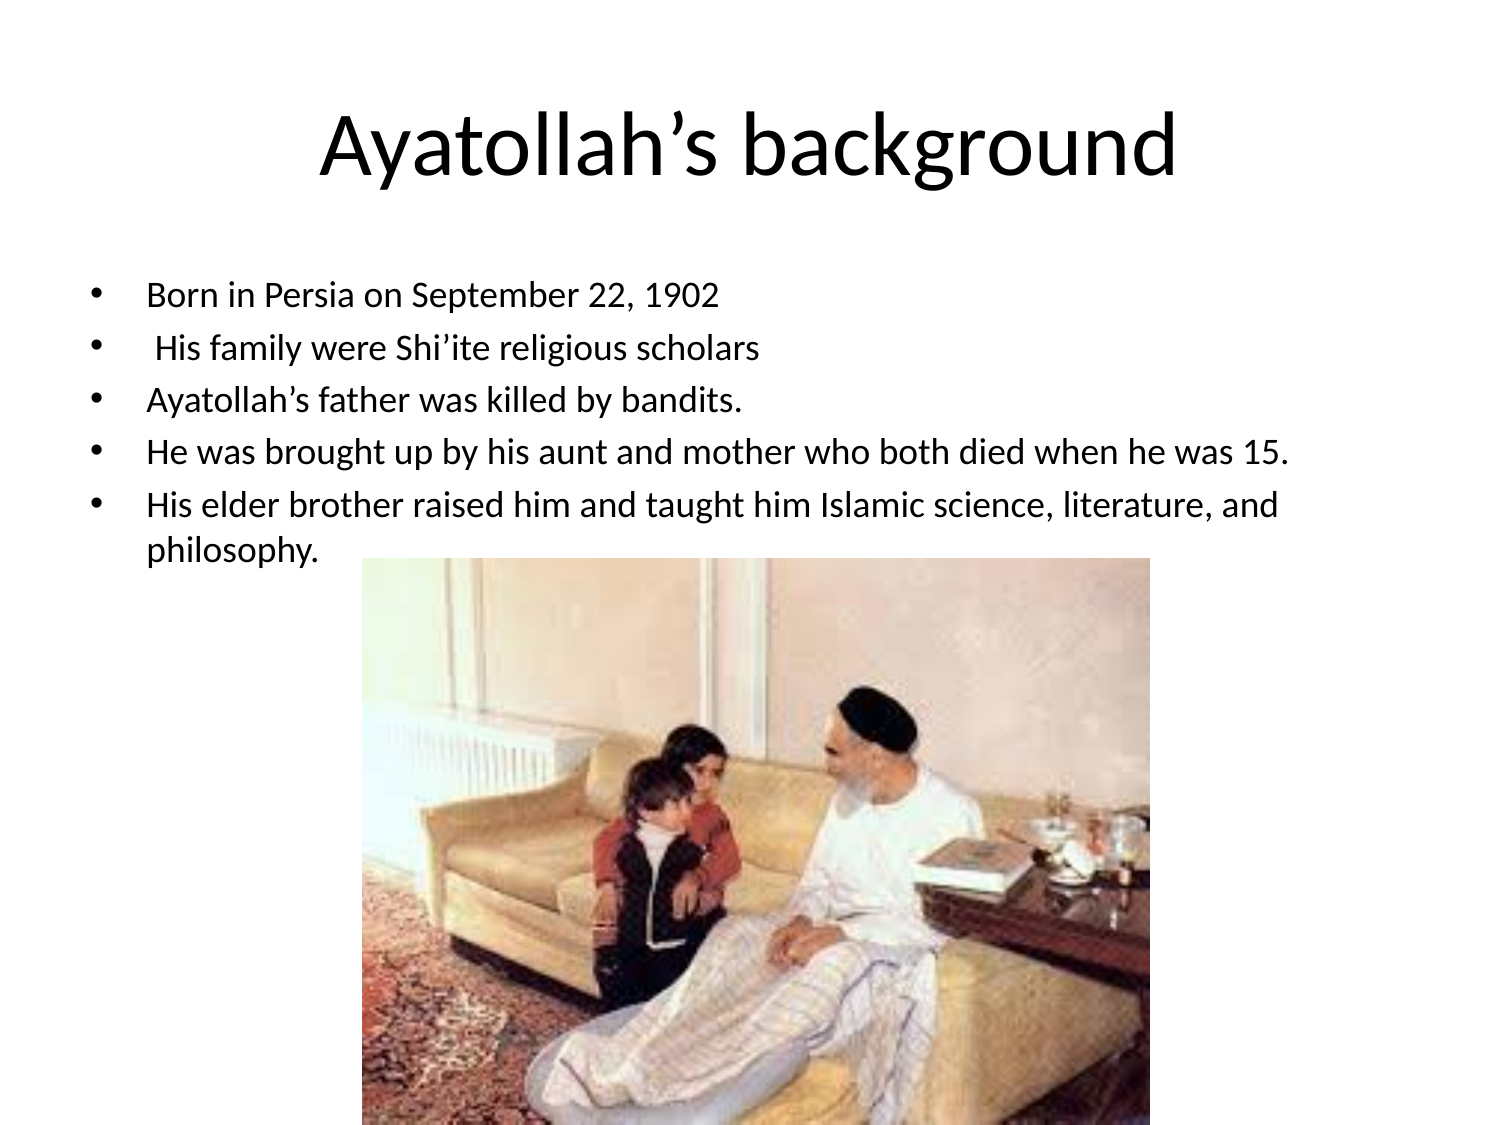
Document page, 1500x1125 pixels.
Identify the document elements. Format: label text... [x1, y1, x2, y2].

list Born in Persia on September 22, 1902 His family were Shi’ite religious scholars Ayatollah’s father was killed by bandits. He was brought up by his aunt and mother who both died when he was 15. His elder brother raised him and taught him Islamic science, literature, and philosophy. [75, 262, 1425, 1005]
title Ayatollah’s background [75, 45, 1425, 233]
picture [362, 557, 1151, 1125]
